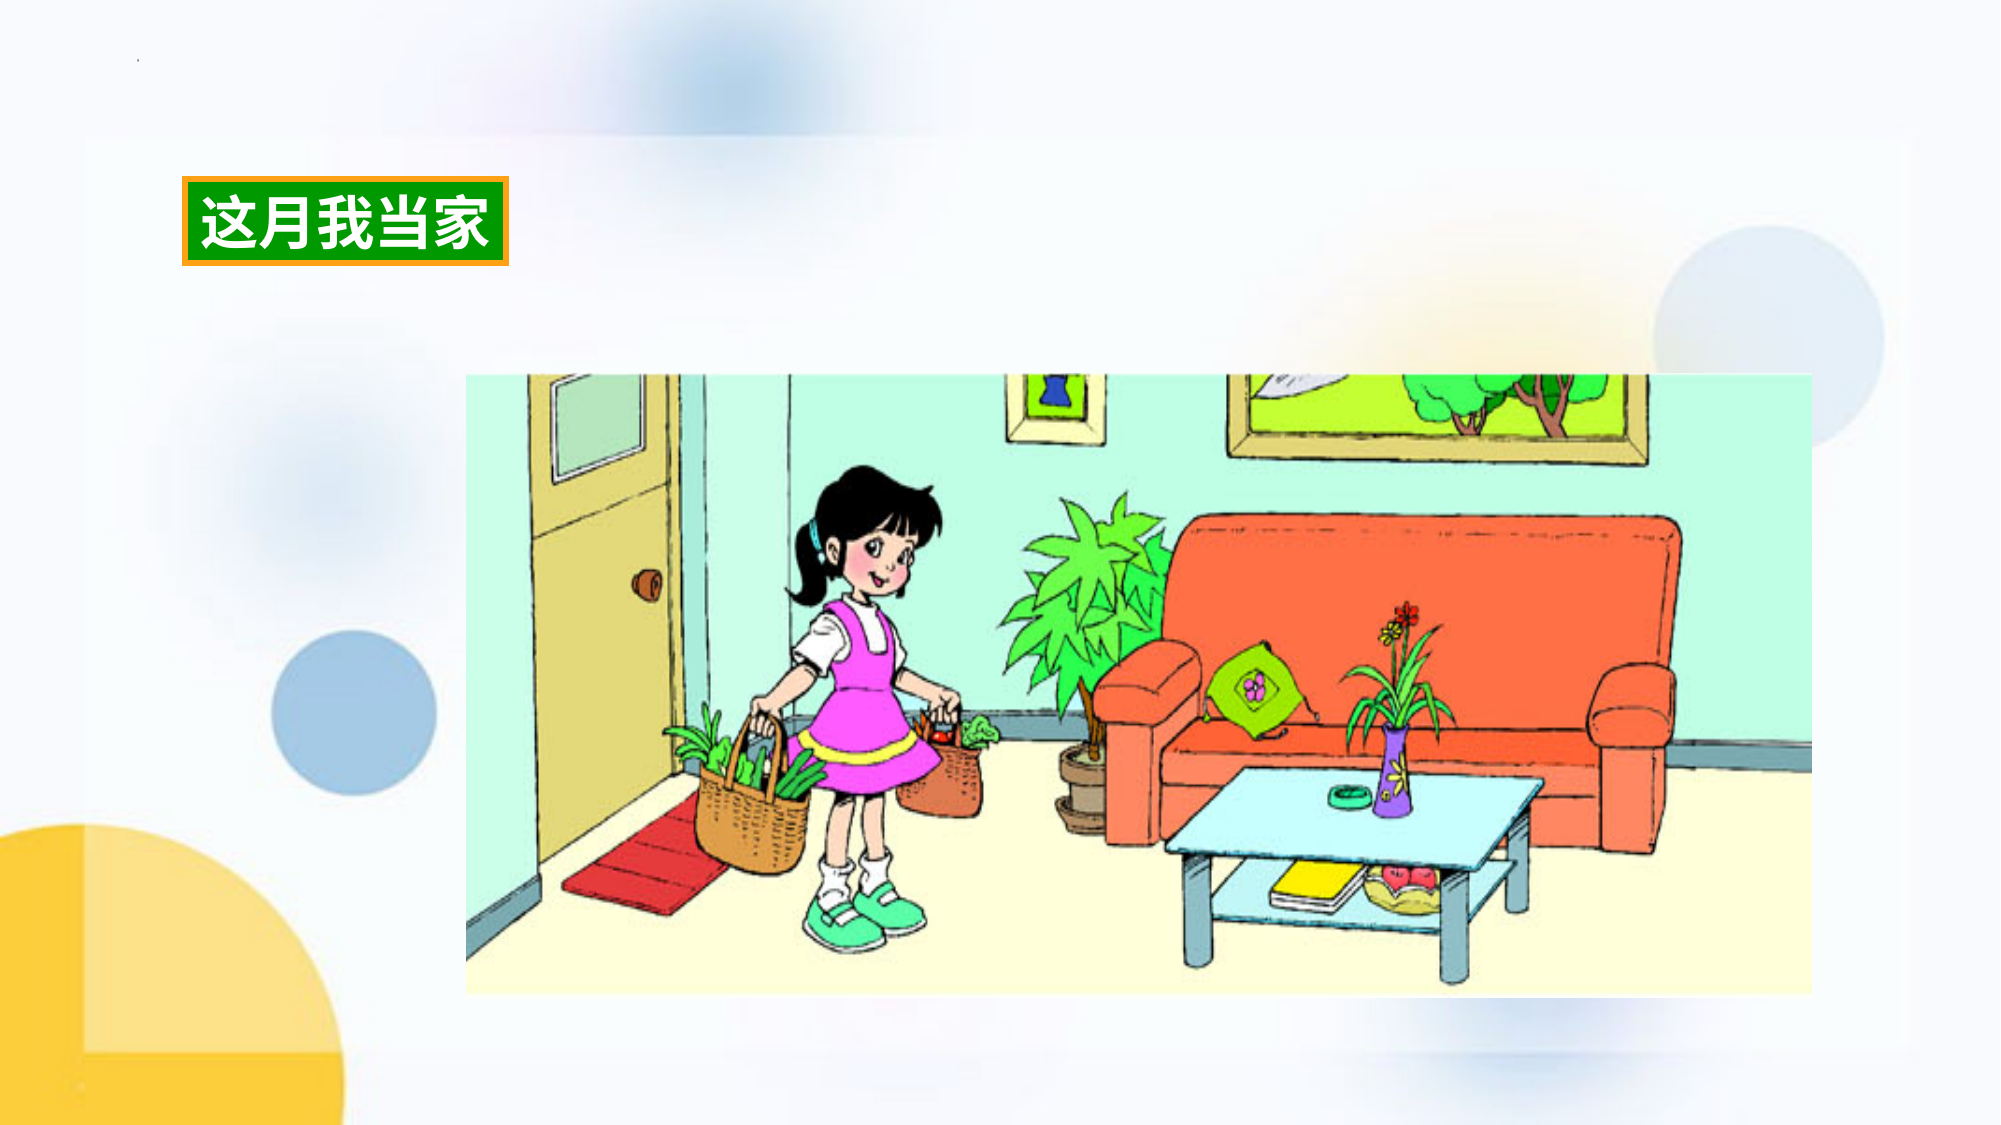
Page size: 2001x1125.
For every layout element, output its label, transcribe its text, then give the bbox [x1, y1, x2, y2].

picture [0, 0, 2001, 1125]
text_box 这月我当家 [185, 178, 507, 264]
